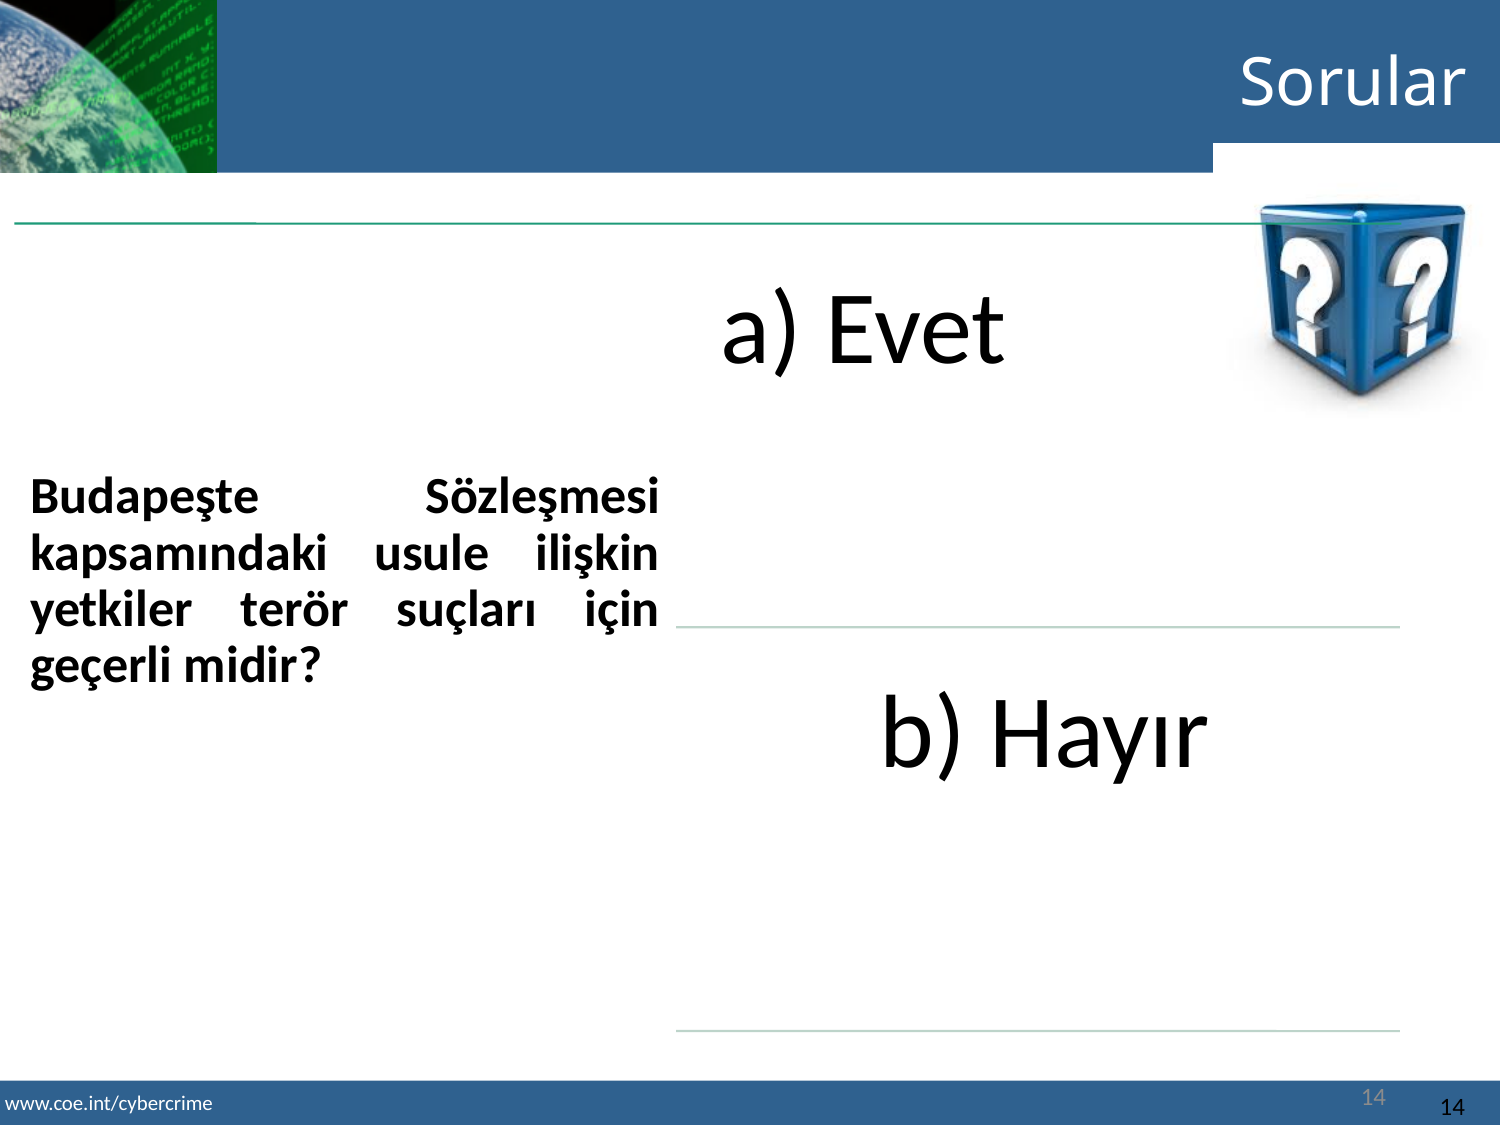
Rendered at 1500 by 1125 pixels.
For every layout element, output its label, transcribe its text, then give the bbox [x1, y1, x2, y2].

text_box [14, 223, 1402, 1053]
text_box Sorular [230, 31, 1483, 126]
picture [0, 1, 217, 173]
text_box 14 [1399, 1069, 1480, 1125]
slide_number 14 [1051, 1065, 1402, 1125]
picture [1213, 143, 1500, 434]
